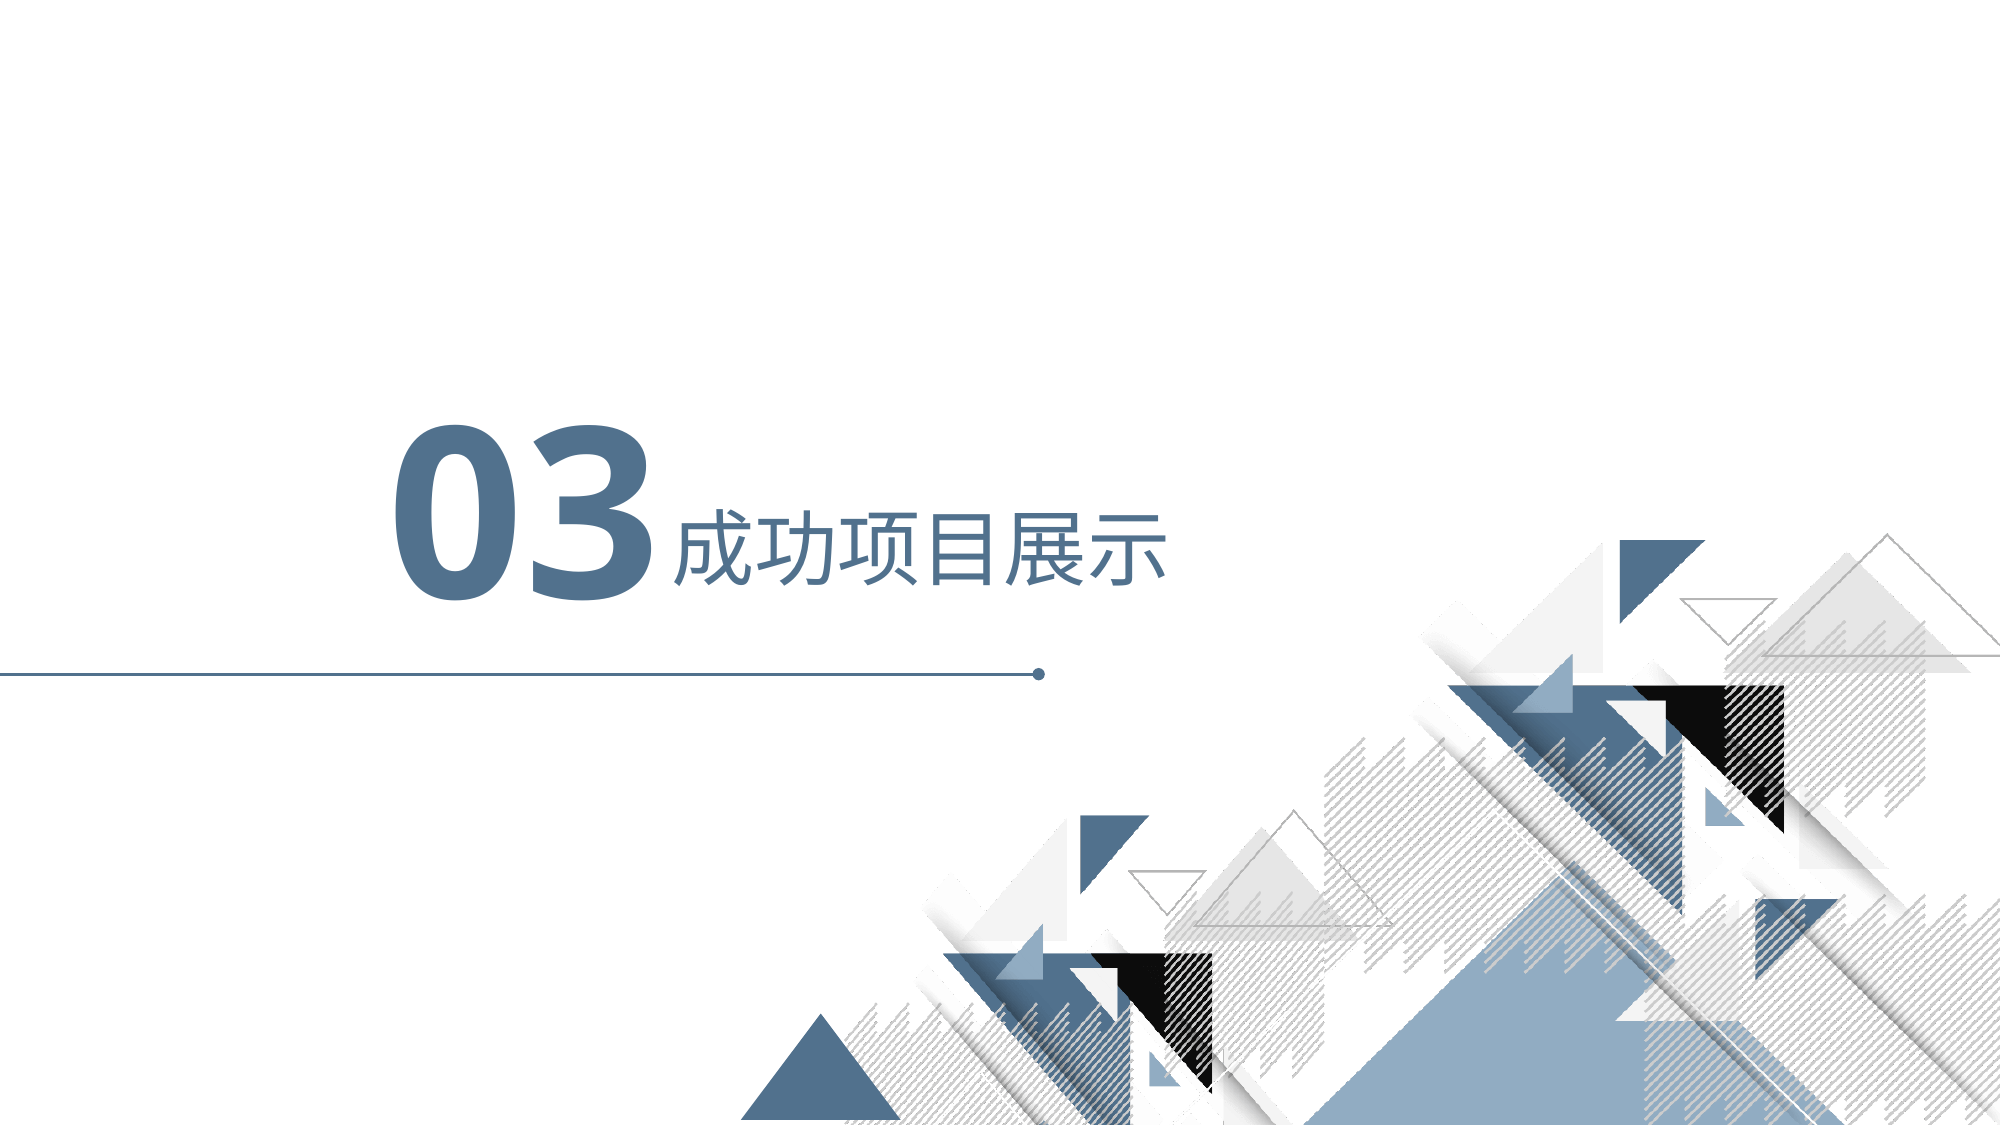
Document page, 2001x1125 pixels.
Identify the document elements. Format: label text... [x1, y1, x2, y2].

text_box 03 [387, 359, 662, 647]
text_box 成功项目展示 [656, 488, 1230, 604]
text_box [716, 533, 2000, 1125]
